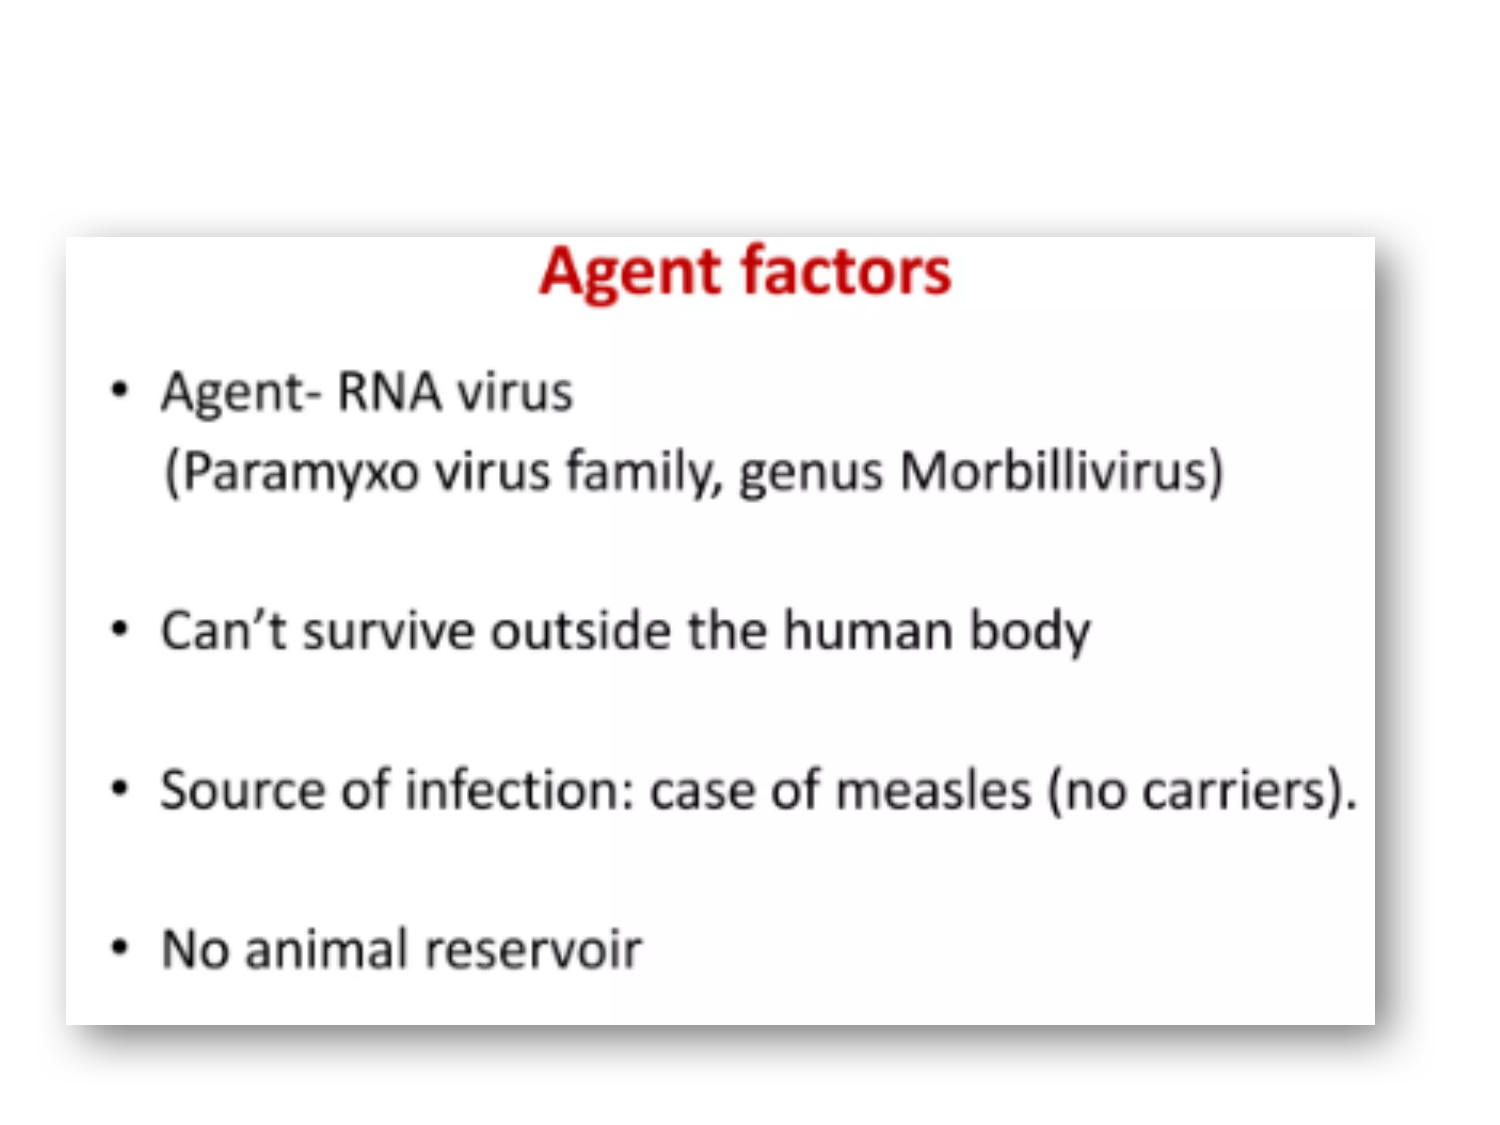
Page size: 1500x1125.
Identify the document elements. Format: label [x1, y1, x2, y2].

picture [66, 237, 1376, 1025]
